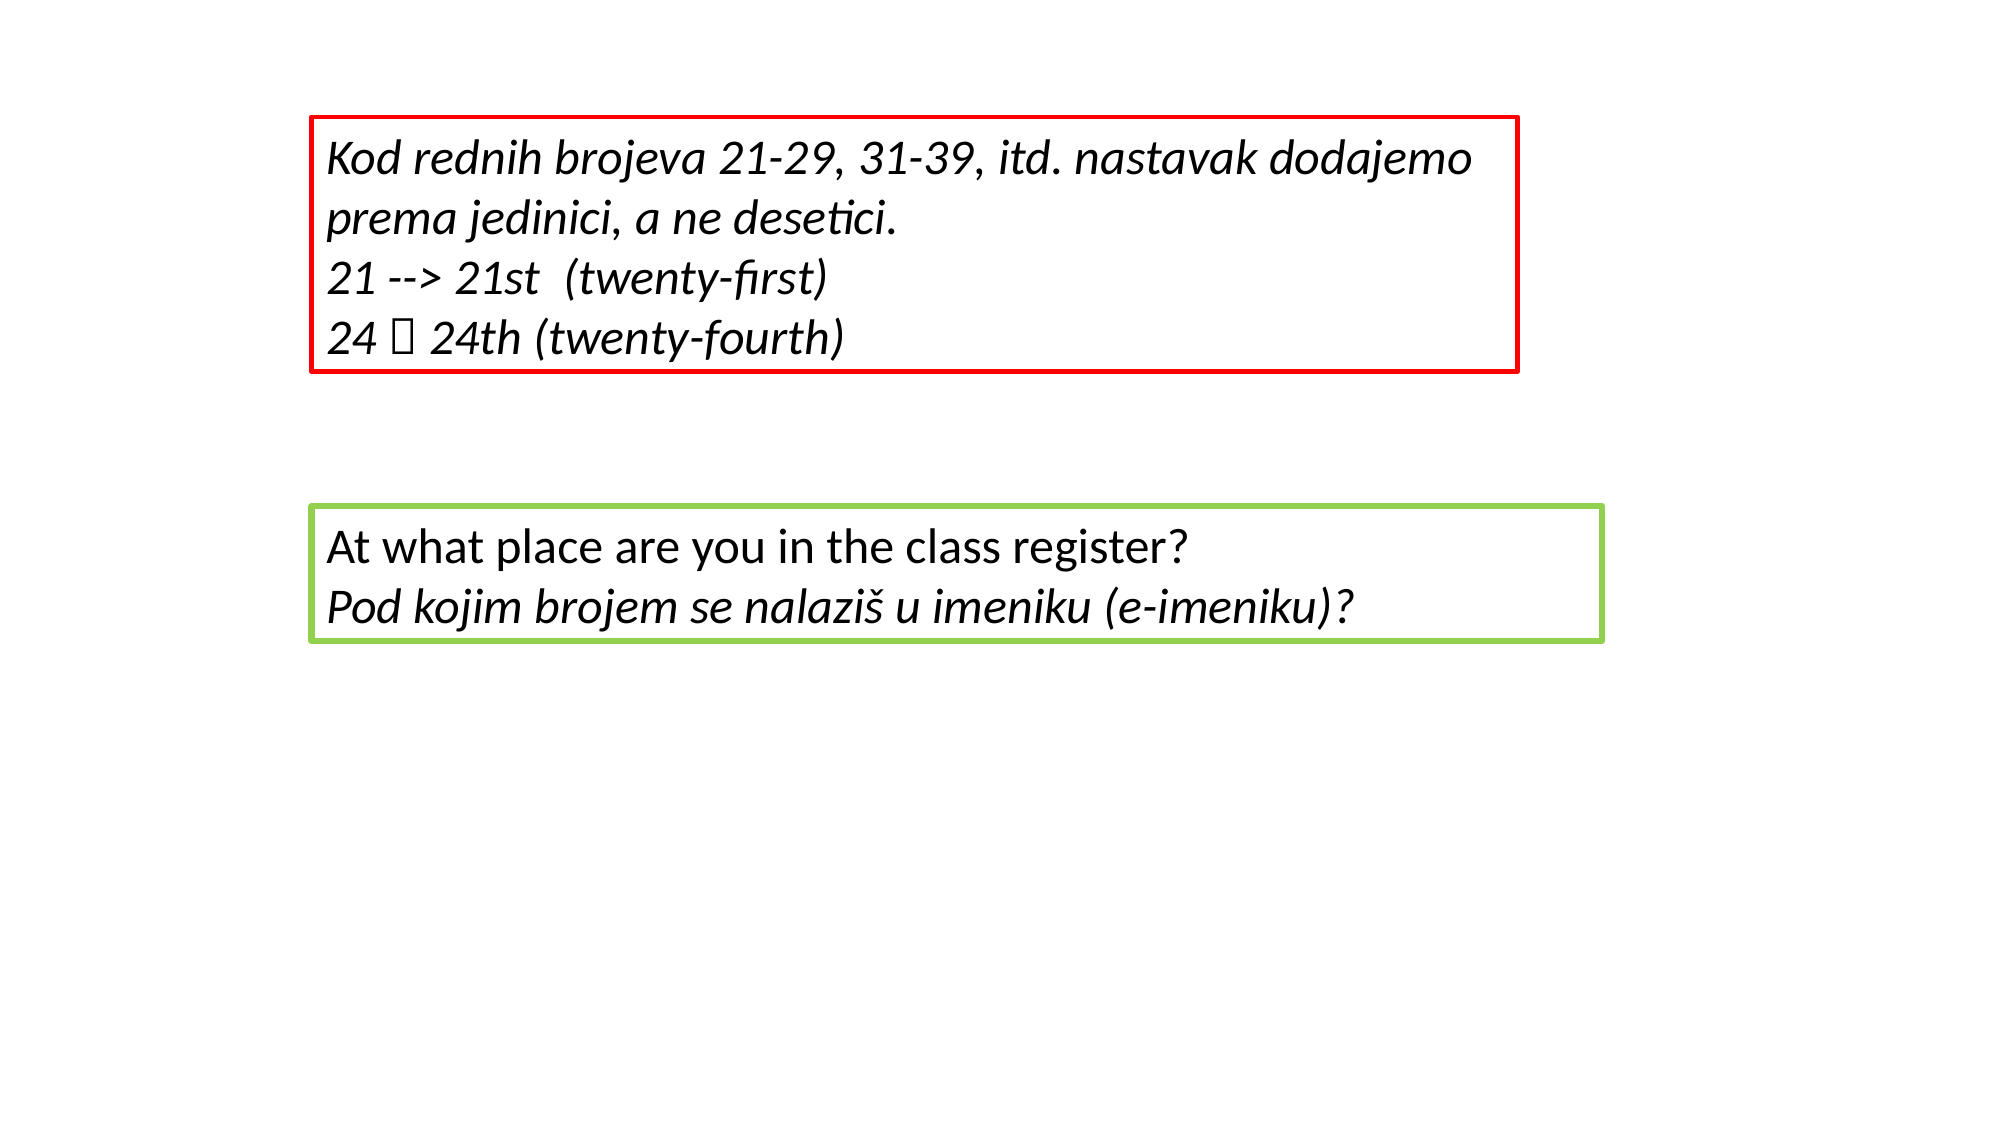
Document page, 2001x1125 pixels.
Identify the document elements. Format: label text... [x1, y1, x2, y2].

text_box At what place are you in the class register? Pod kojim brojem se nalaziš u imeniku (e-imeniku)? [311, 506, 1602, 641]
text_box Kod rednih brojeva 21-29, 31-39, itd. nastavak dodajemo prema jedinici, a ne desetici. 21 --> 21st (twenty-first) 24  24th (twenty-fourth) [311, 116, 1518, 372]
